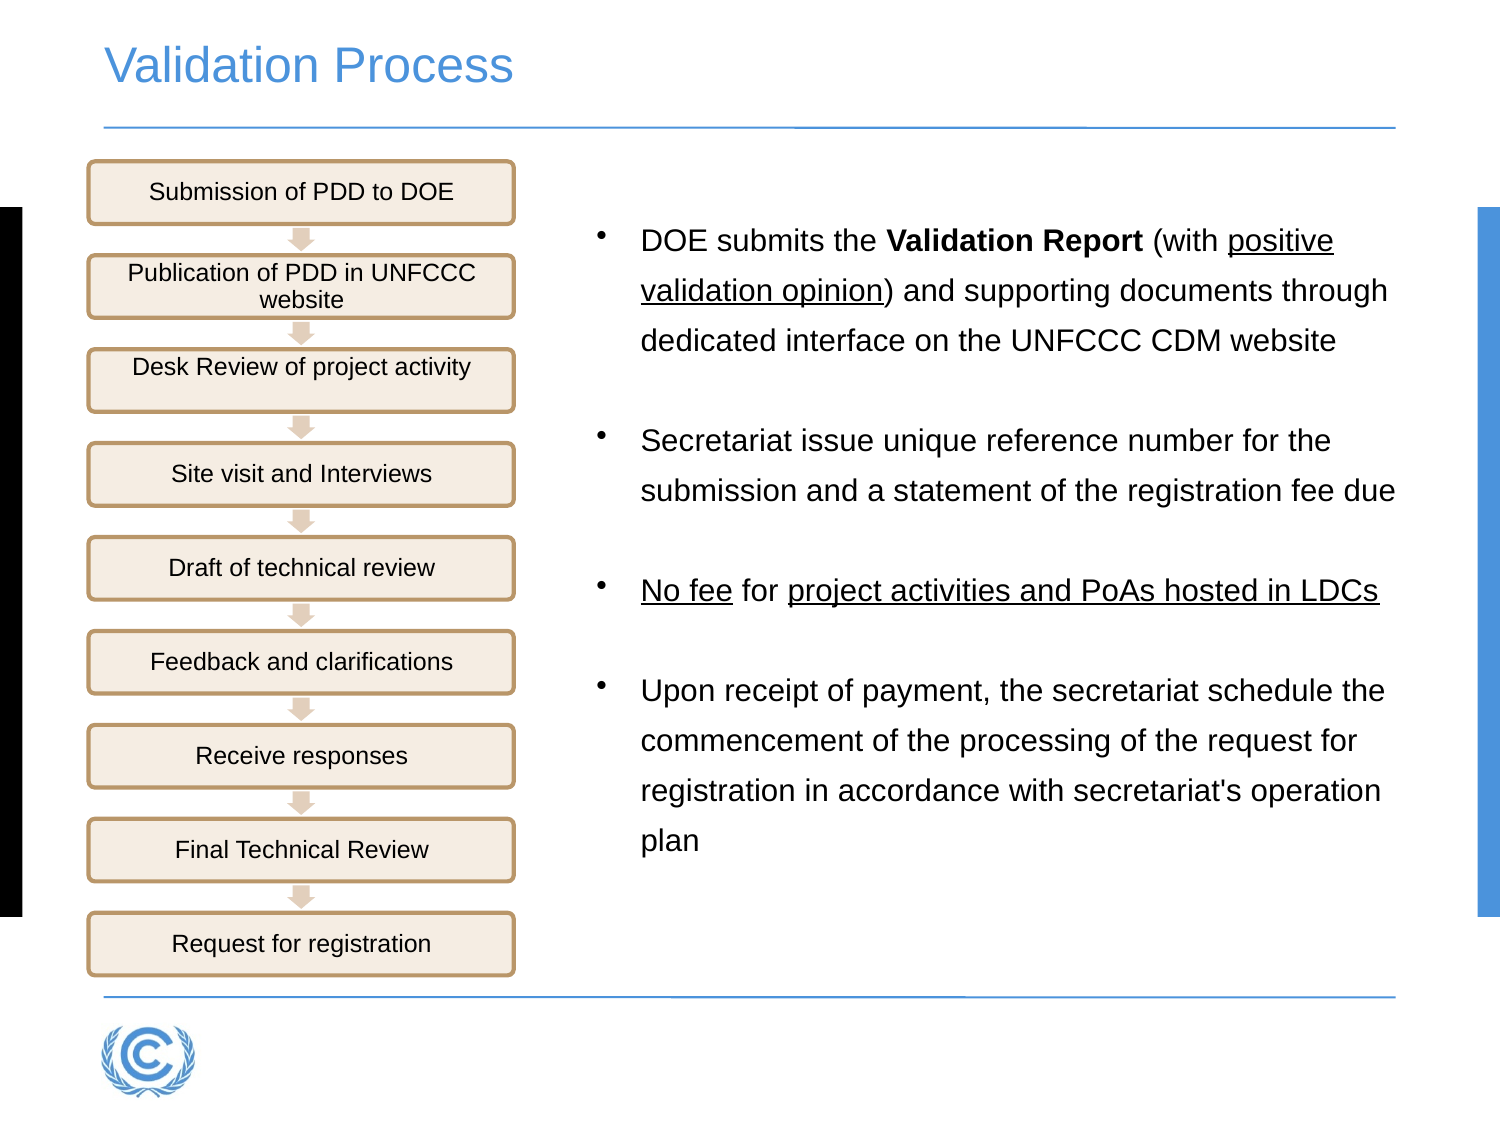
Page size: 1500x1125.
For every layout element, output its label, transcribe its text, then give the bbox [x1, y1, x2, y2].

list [64, 160, 538, 977]
title Validation Process [104, 50, 1396, 103]
text_box DOE submits the Validation Report (with positive validation opinion) and supporting documents through dedicated interface on the UNFCCC CDM website Secretariat issue unique reference number for the submission and a statement of the registration fee due No fee for project activities and PoAs hosted in LDCs Upon receipt of payment, the secretariat schedule the commencement of the processing of the request for registration in accordance with secretariat's operation plan [596, 207, 1443, 918]
picture [101, 1001, 209, 1108]
